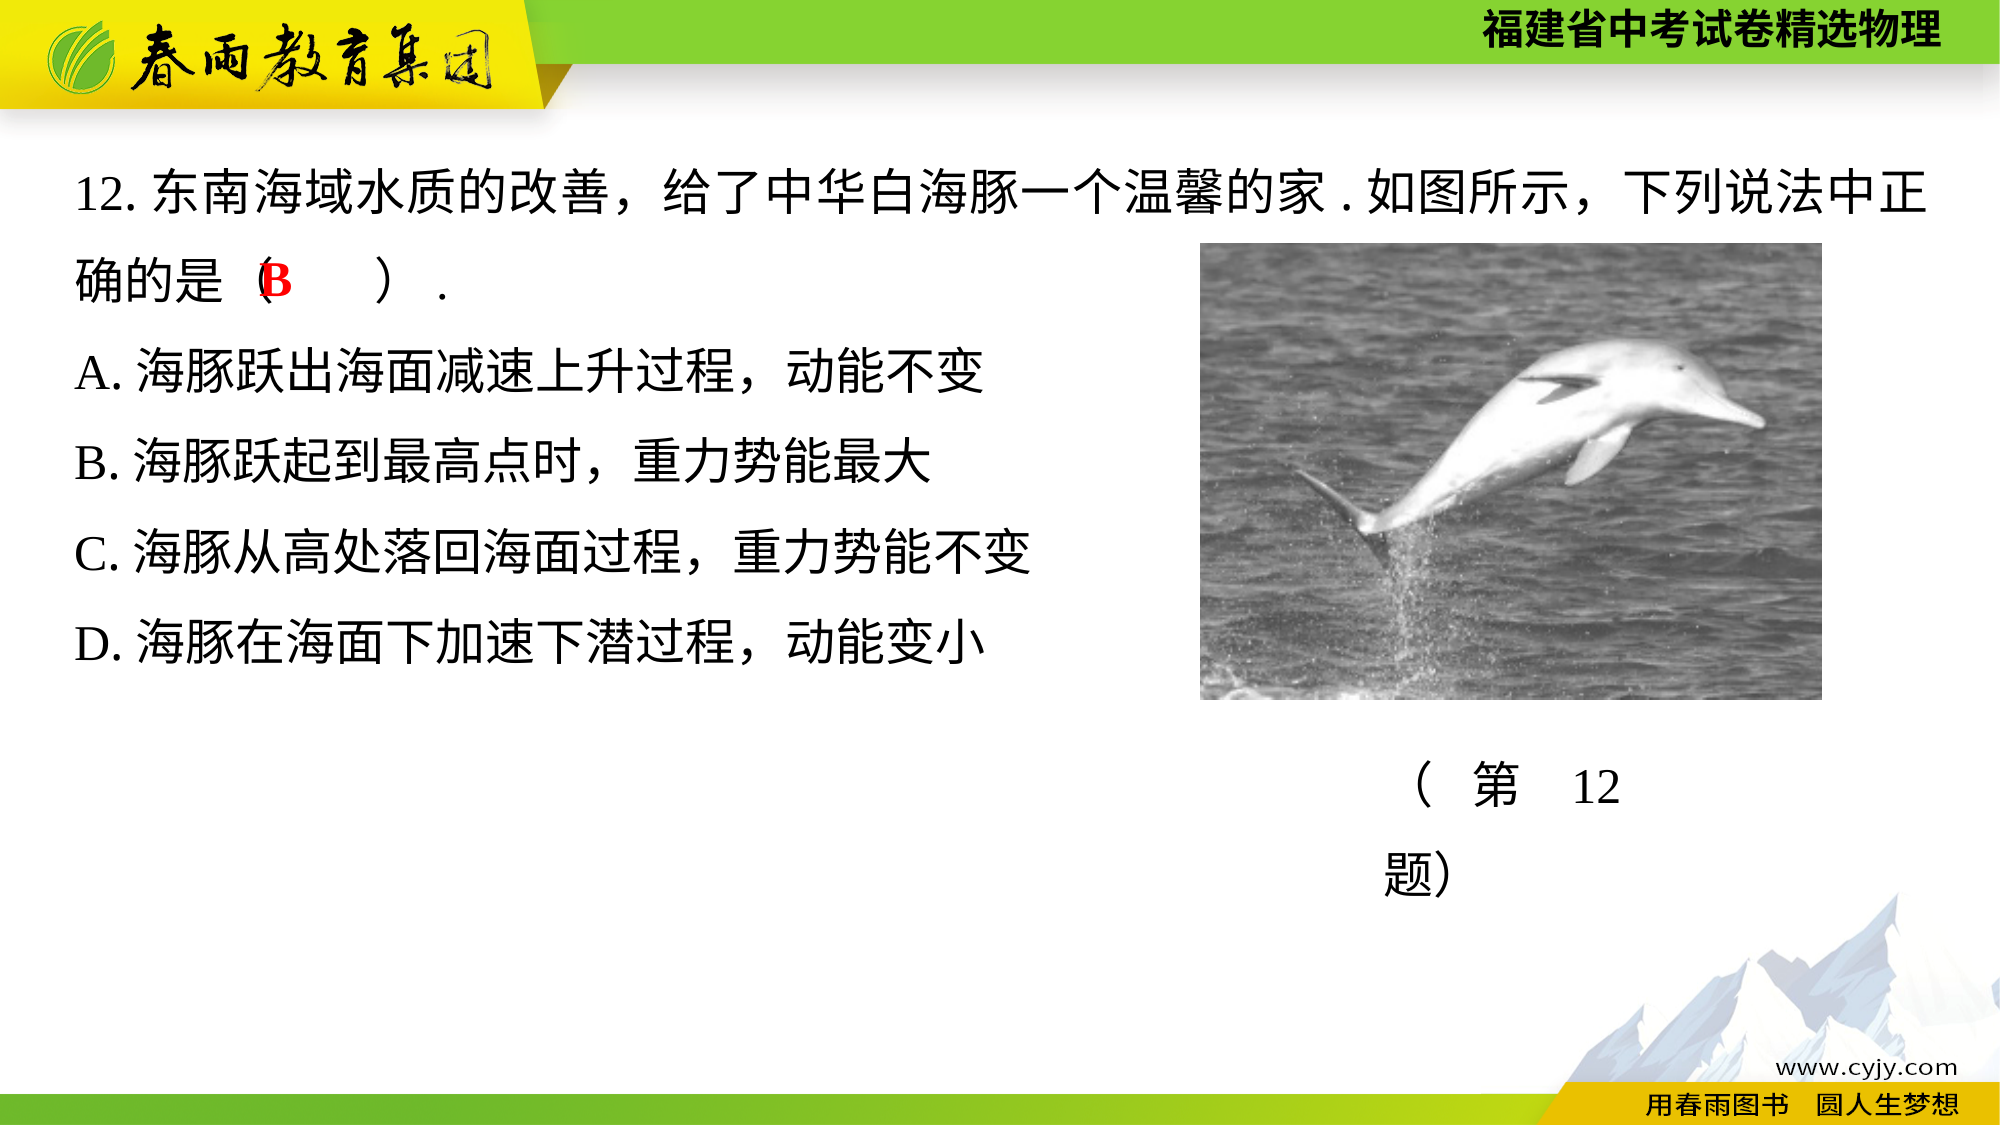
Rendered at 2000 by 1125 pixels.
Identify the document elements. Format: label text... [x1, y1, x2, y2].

text_box （第12题） [1368, 715, 1648, 821]
list 12.东南海域水质的改善，给了中华白海豚一个温馨的家.如图所示，下列说法中正确的是（ ）. A.海豚跃出海面减速上升过程，动能不变 B.海豚跃起到最高点时，重力势能最大 C.海豚从高处落回海面过程，重力势能不变 D.海豚在海面下加速下潜过程，动能变小 [59, 122, 1944, 683]
text_box B [244, 239, 308, 315]
picture [0, 0, 2000, 1125]
